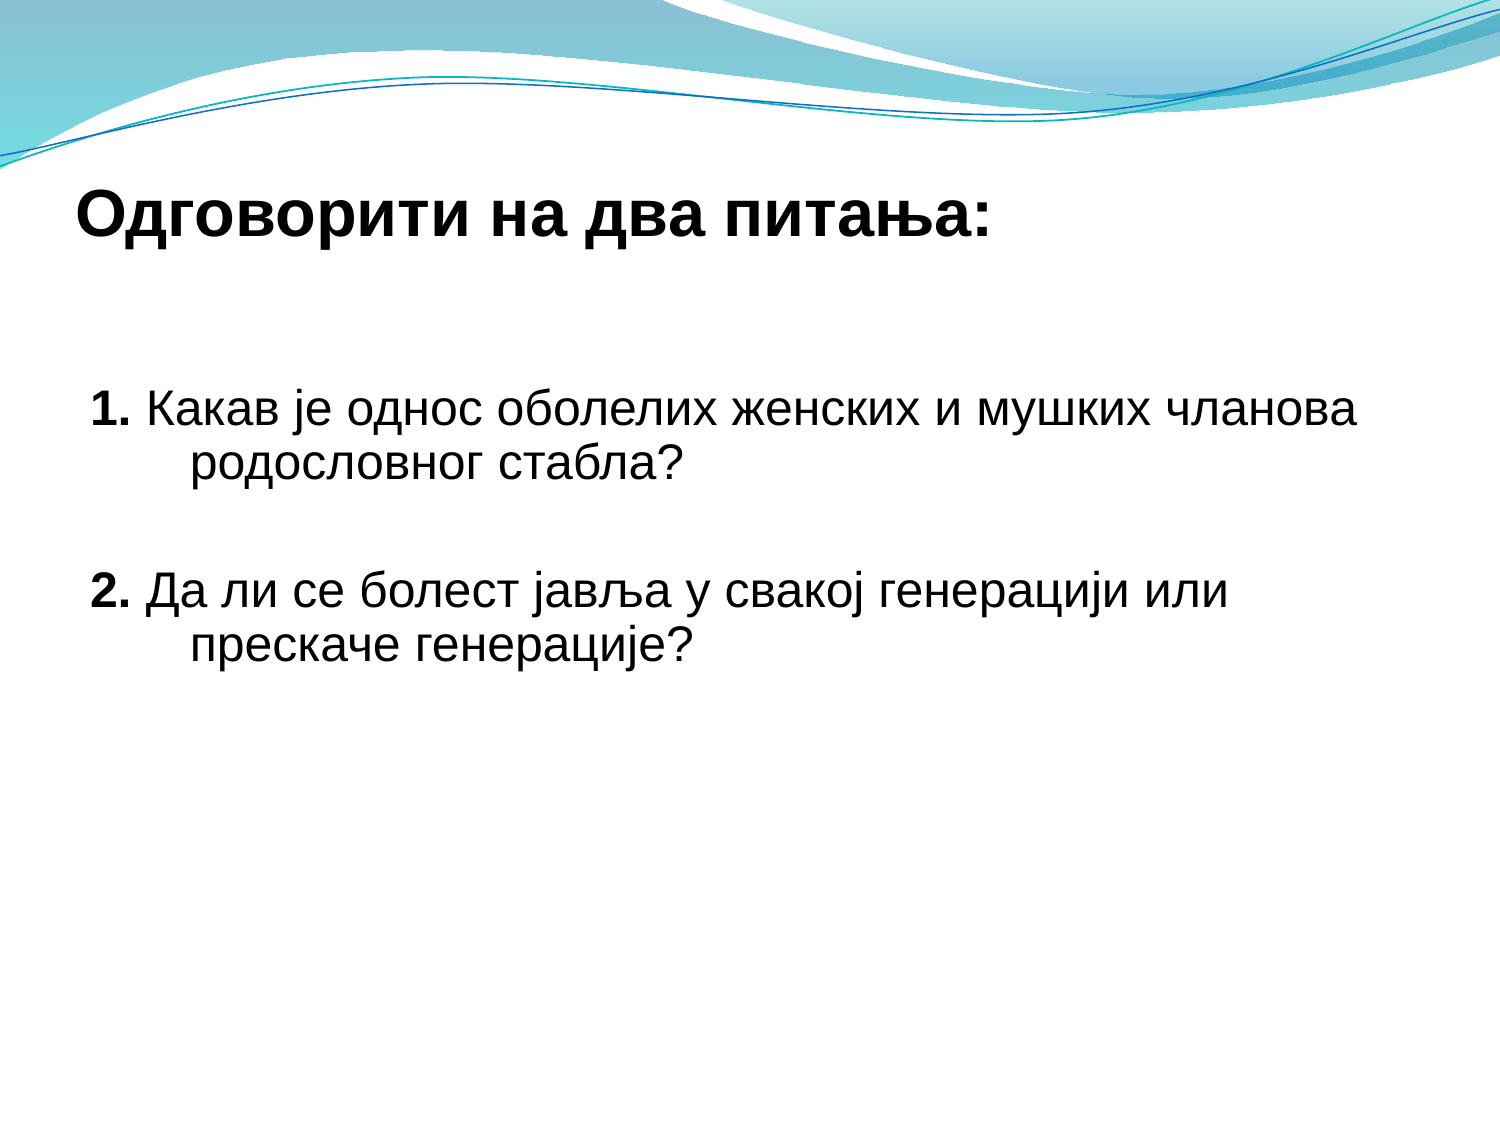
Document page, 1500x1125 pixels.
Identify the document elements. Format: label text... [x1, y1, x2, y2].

title Одговорити на два питања: [75, 62, 1300, 250]
list 1. Какав је однос оболелих женских и мушких чланова родословног стабла? 2. Да ли се болест јавља у свакој генерацији или прескаче генерације? [75, 375, 1425, 1038]
